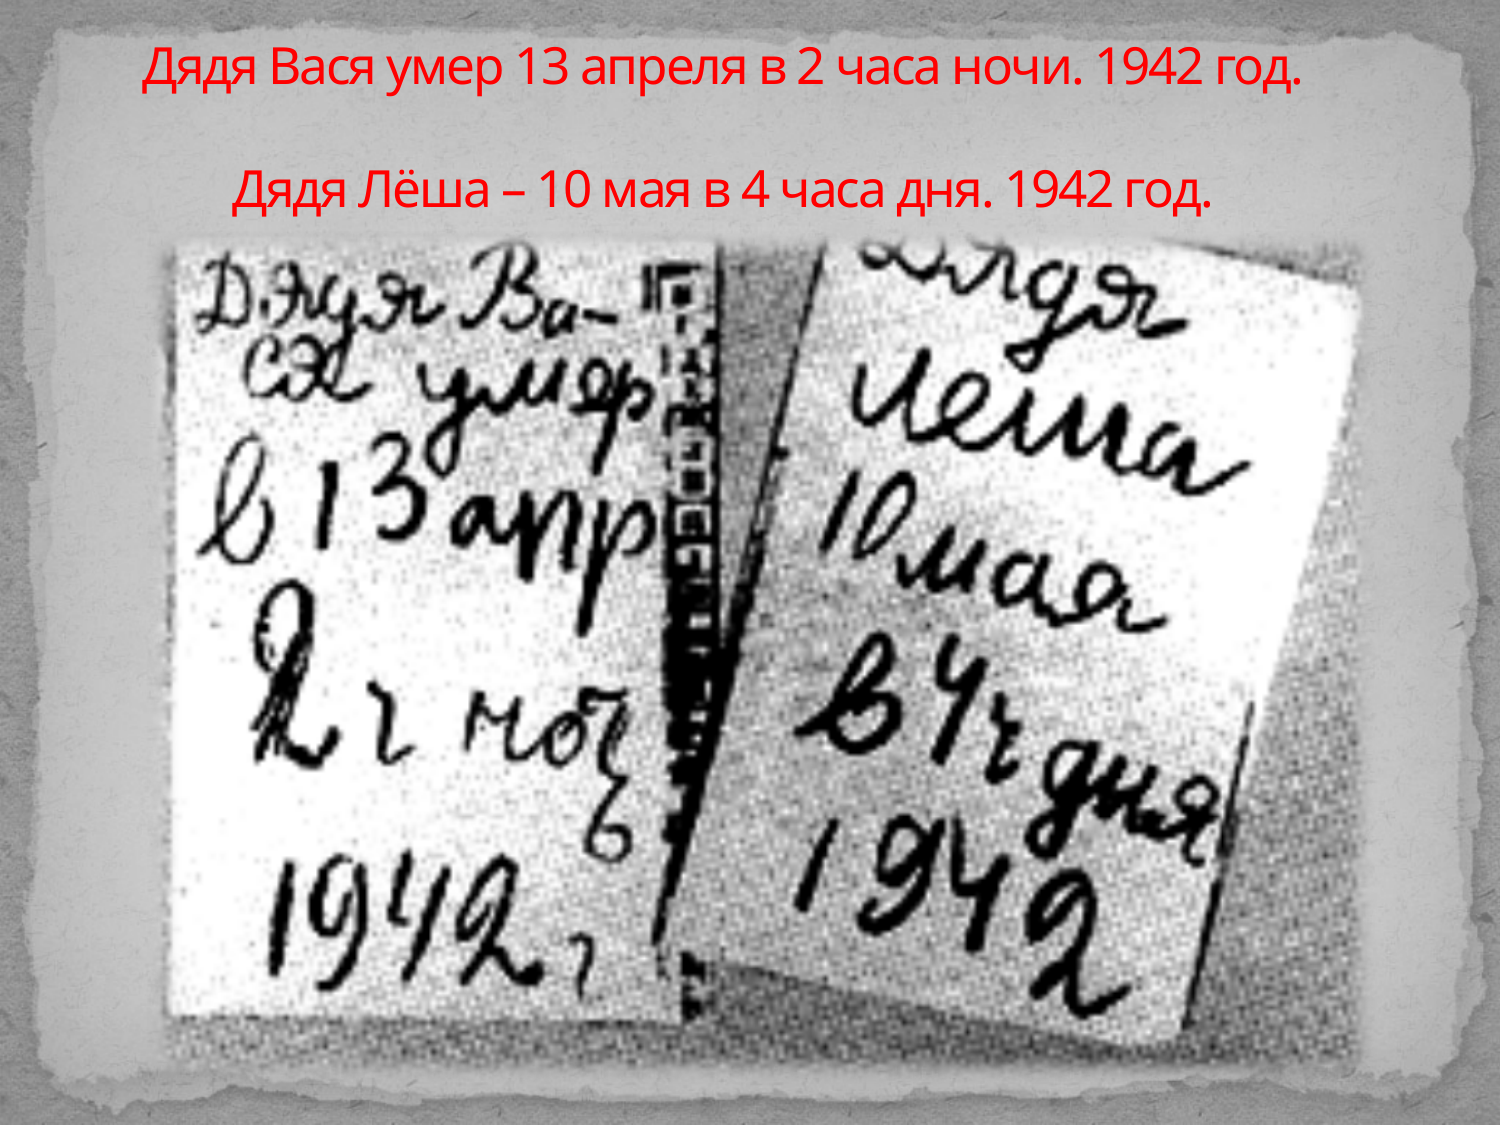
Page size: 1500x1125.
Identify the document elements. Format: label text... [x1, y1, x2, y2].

title Дядя Вася умер 13 апреля в 2 часа ночи. 1942 год. Дядя Лёша – 10 мая в 4 часа дня. 1942 год. [0, 24, 1447, 225]
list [150, 234, 1375, 1082]
